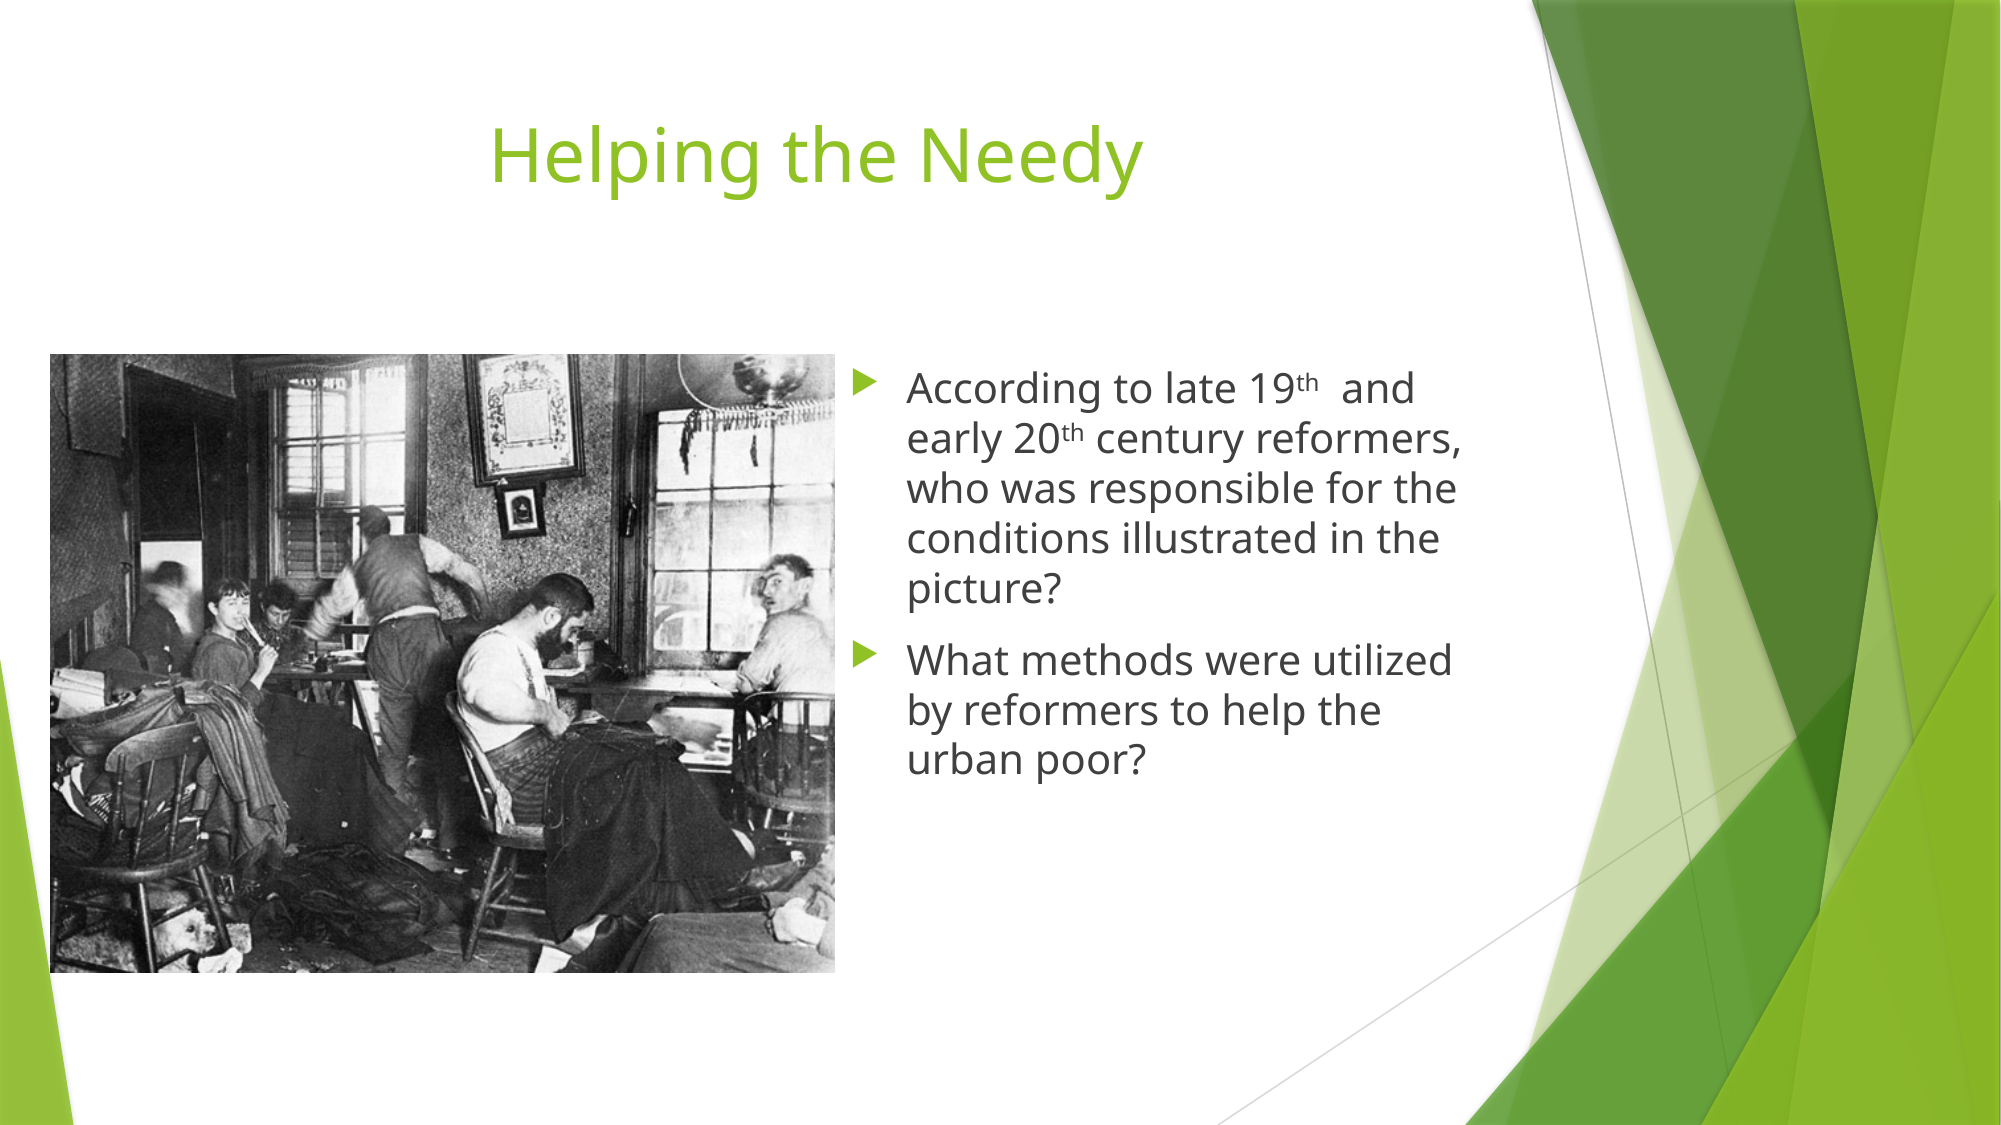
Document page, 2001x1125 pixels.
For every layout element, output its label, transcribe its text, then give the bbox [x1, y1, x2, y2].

title Helping the Needy [111, 99, 1522, 317]
list According to late 19th and early 20th century reformers, who was responsible for the conditions illustrated in the picture? What methods were utilized by reformers to help the urban poor? [834, 354, 1522, 992]
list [49, 353, 836, 974]
